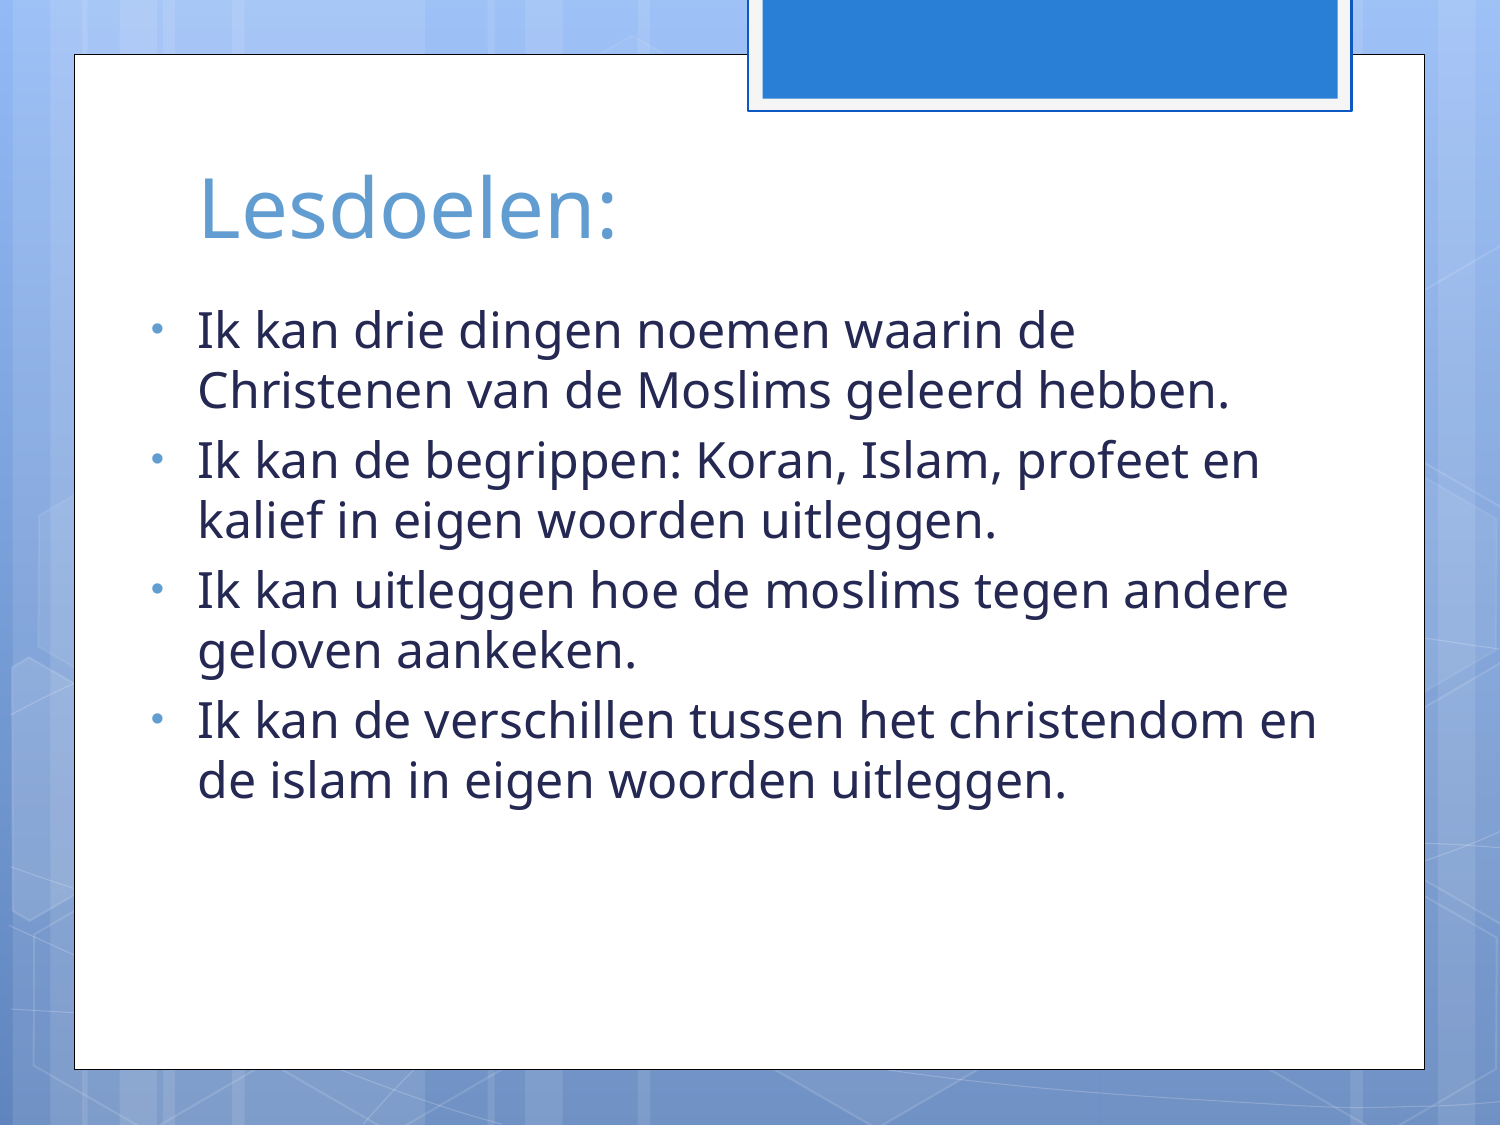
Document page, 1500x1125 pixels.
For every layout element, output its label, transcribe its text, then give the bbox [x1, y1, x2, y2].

title Lesdoelen: [183, 140, 1336, 263]
list Ik kan drie dingen noemen waarin de Christenen van de Moslims geleerd hebben. Ik kan de begrippen: Koran, Islam, profeet en kalief in eigen woorden uitleggen. Ik kan uitleggen hoe de moslims tegen andere geloven aankeken. Ik kan de verschillen tussen het christendom en de islam in eigen woorden uitleggen. [135, 290, 1336, 1106]
